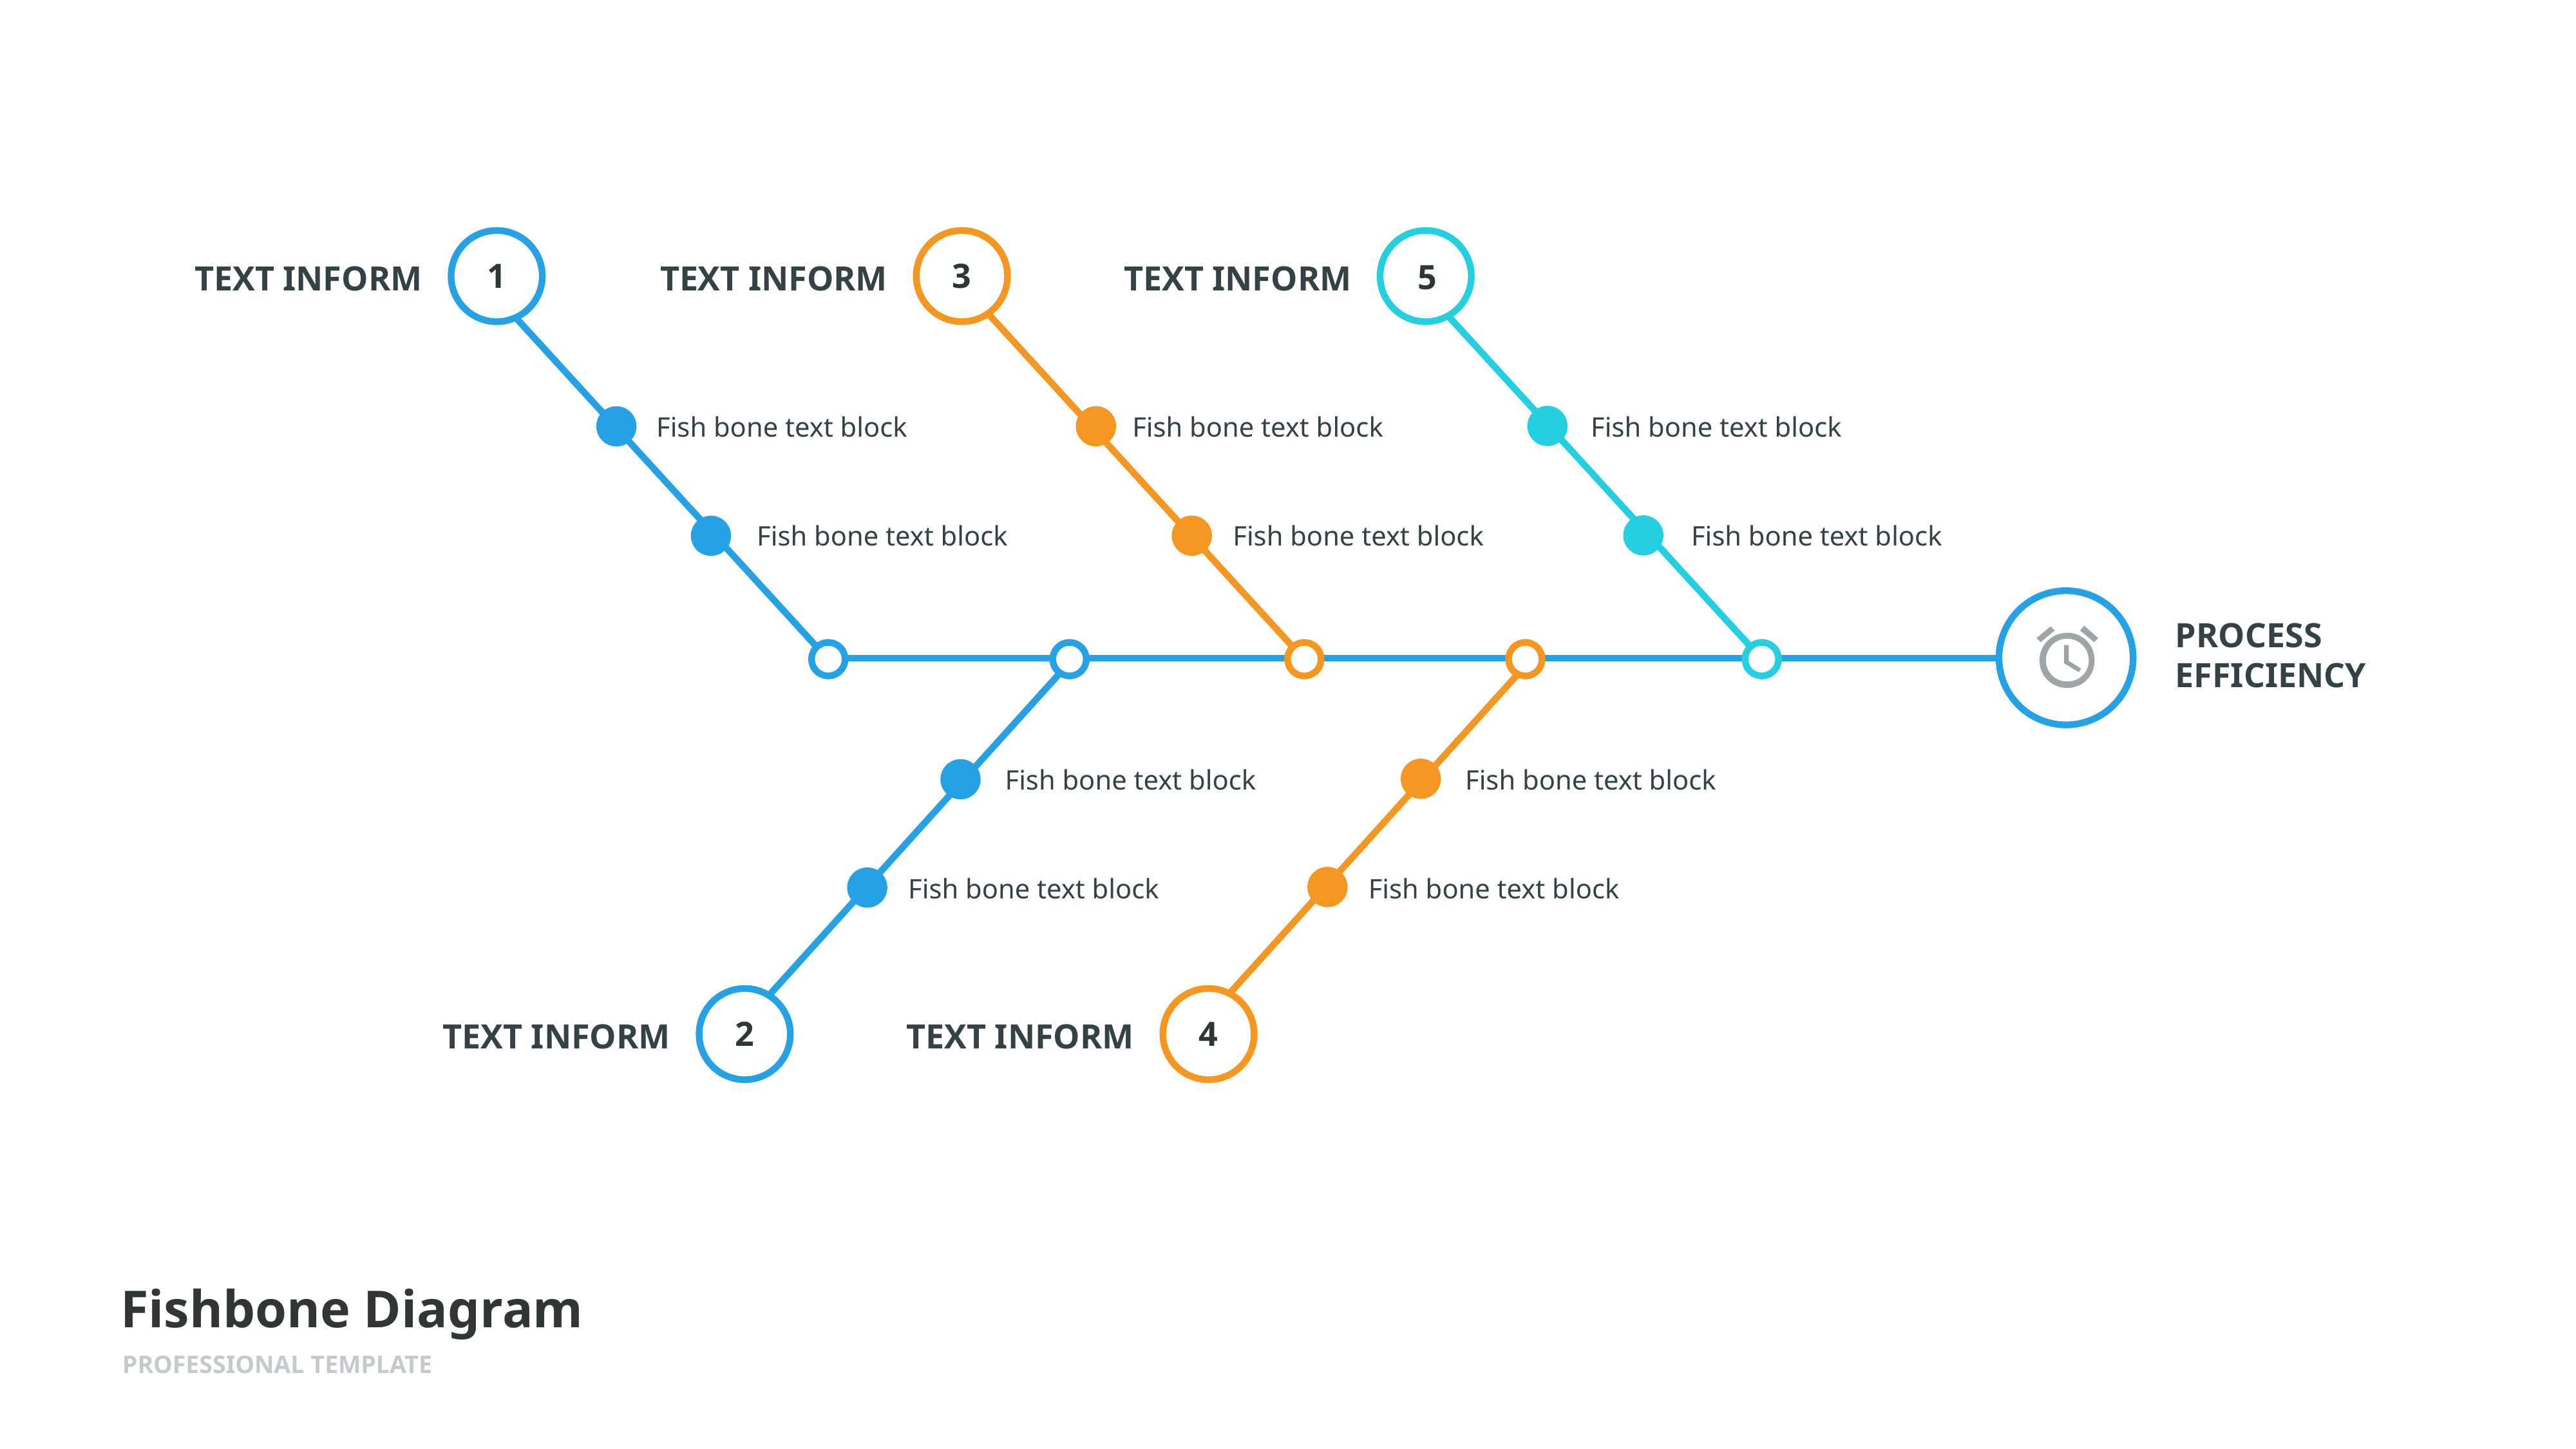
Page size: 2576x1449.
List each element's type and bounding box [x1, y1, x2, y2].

text_box [159, 230, 2438, 1080]
